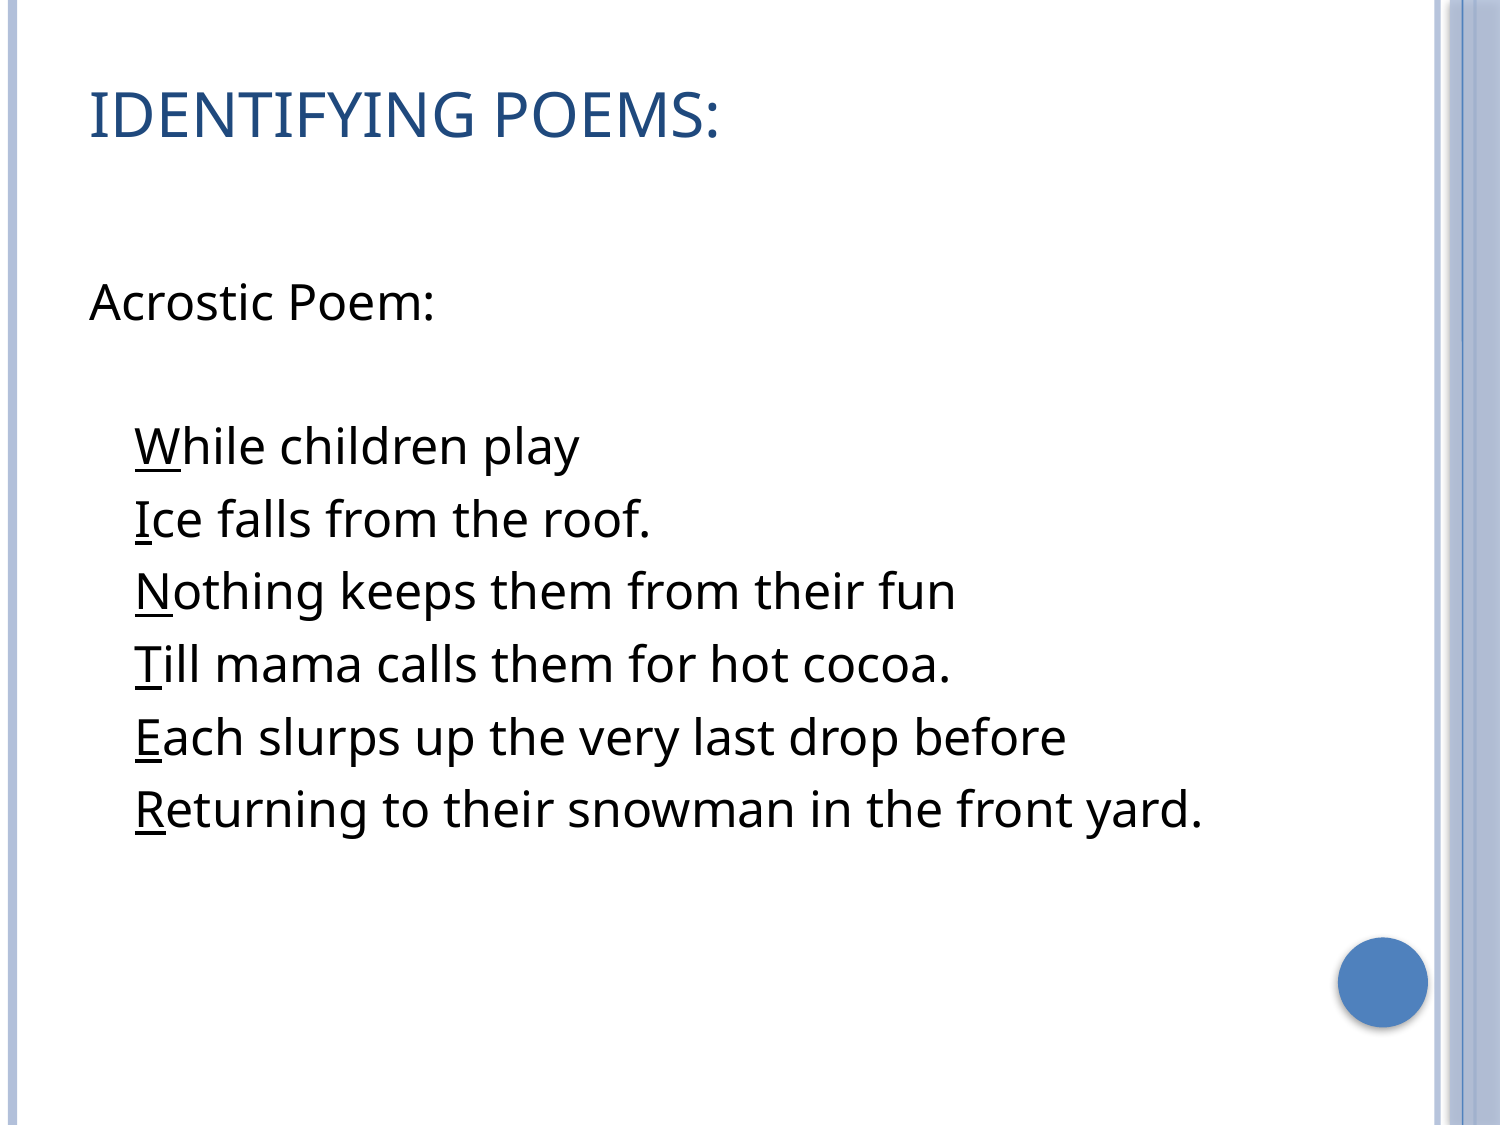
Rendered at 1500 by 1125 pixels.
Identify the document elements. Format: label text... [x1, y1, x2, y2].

title Identifying poems: [75, 45, 1300, 233]
list Acrostic Poem: While children play Ice falls from the roof. Nothing keeps them from their fun Till mama calls them for hot cocoa. Each slurps up the very last drop before Returning to their snowman in the front yard. [75, 262, 1300, 1062]
